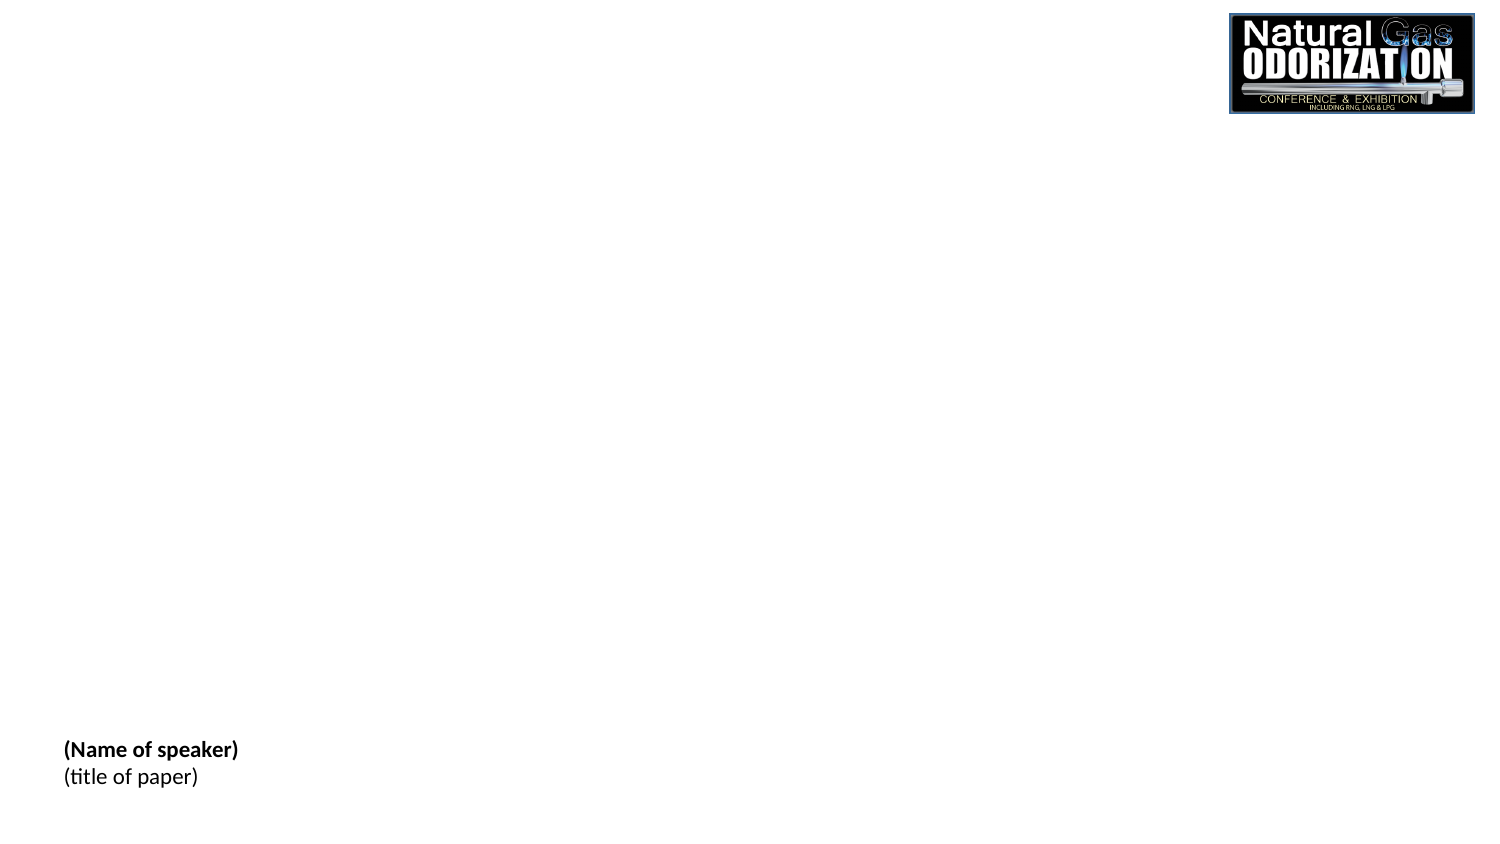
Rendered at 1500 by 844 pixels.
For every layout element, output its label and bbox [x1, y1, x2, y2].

picture [1229, 13, 1475, 114]
